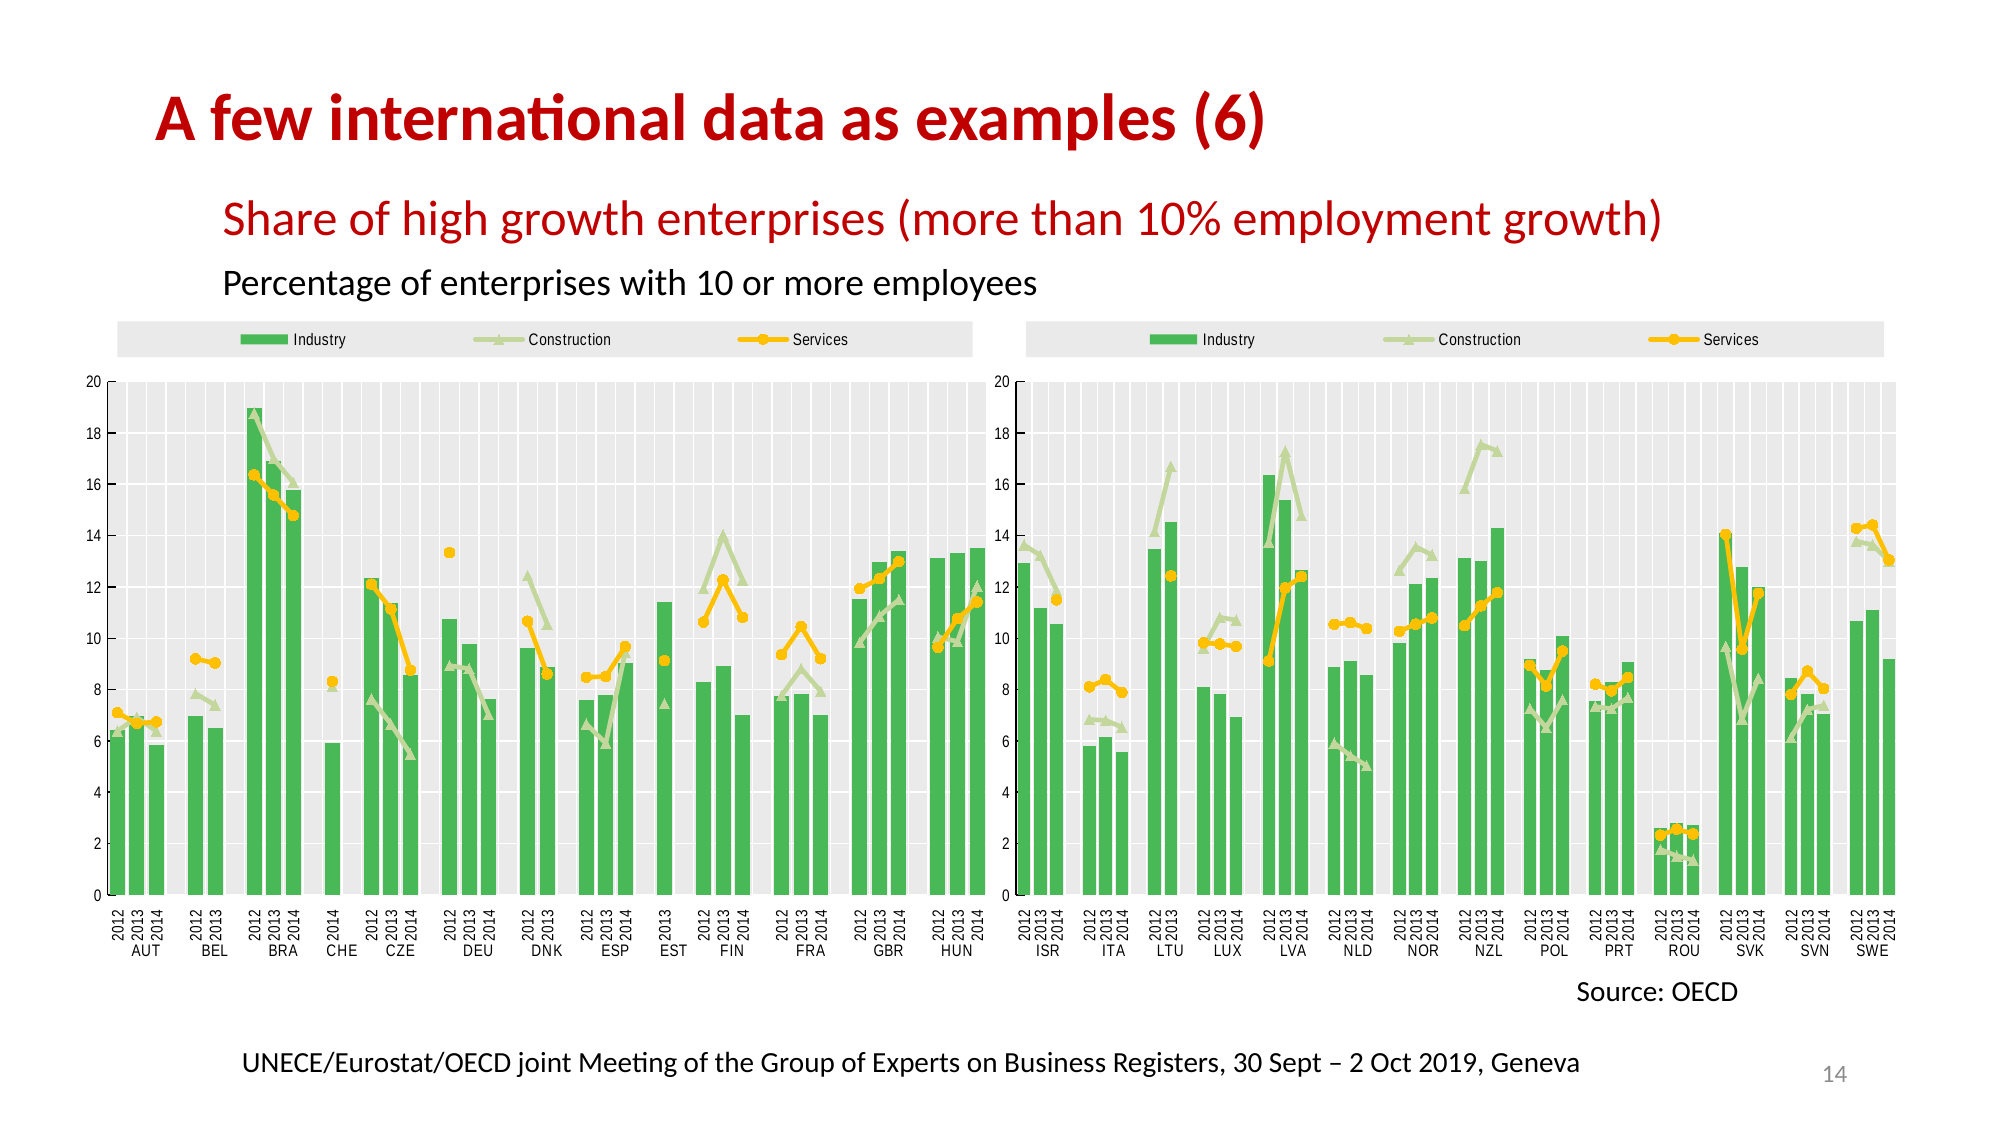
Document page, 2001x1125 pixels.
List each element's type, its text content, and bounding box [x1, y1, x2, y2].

title A few international data as examples (6) [140, 71, 1646, 167]
text_box Source: OECD [1561, 965, 1755, 1015]
text_box Share of high growth enterprises (more than 10% employment growth) Percentage of enterprises with 10 or more employees [207, 178, 1701, 311]
footer UNECE/Eurostat/OECD joint Meeting of the Group of Experts on Business Registers, 30 Sept – 2 Oct 2019, Geneva [222, 1030, 1601, 1091]
chart [77, 311, 1901, 965]
slide_number 14 [1412, 1042, 1863, 1103]
